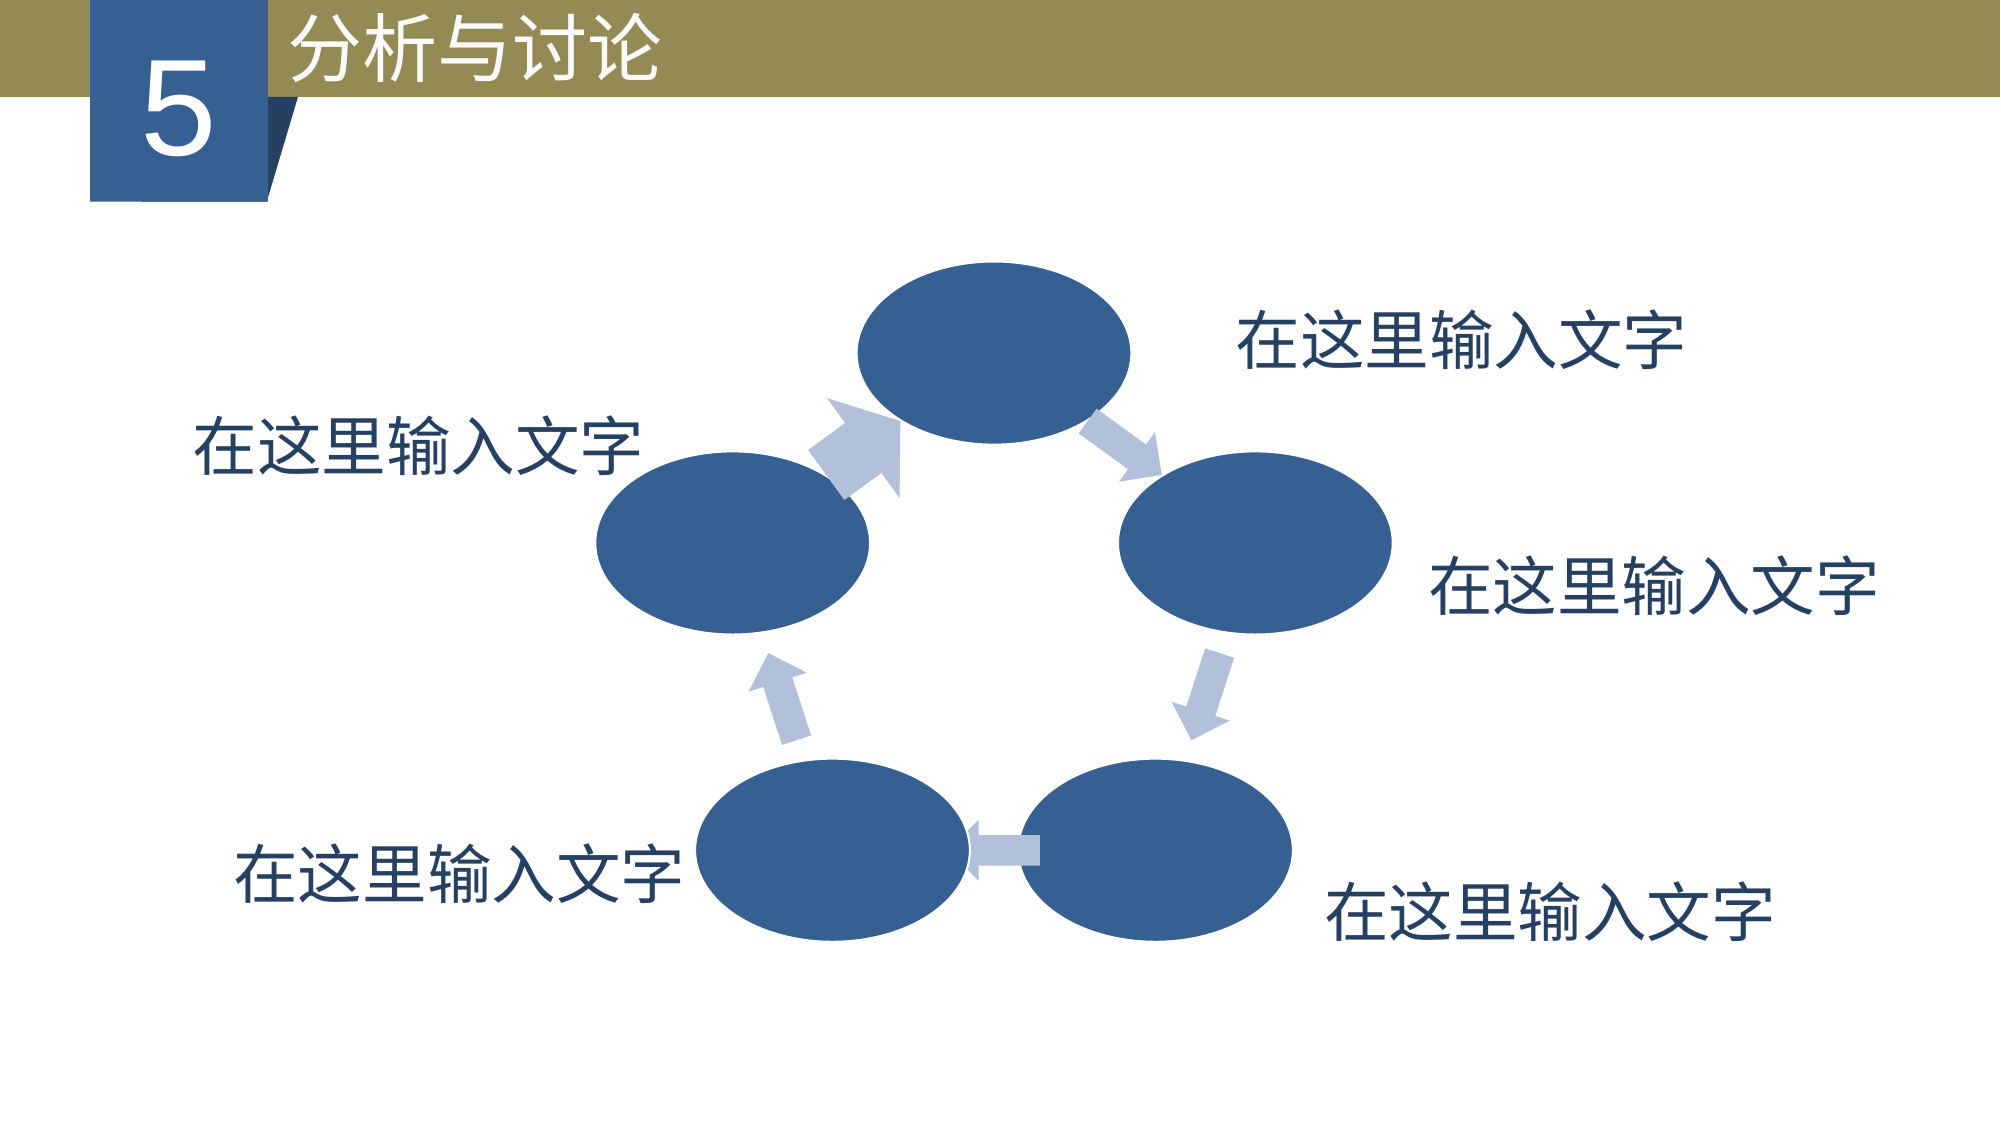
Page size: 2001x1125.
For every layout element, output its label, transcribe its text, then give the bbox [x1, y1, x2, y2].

text_box [0, 0, 90, 98]
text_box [179, 370, 659, 529]
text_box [1221, 264, 1702, 423]
text_box [732, 0, 2000, 98]
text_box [444, 261, 1544, 995]
text_box 分析与讨论 [296, 0, 732, 100]
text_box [1310, 836, 1790, 994]
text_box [92, 0, 296, 204]
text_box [219, 798, 699, 957]
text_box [1414, 510, 1894, 669]
